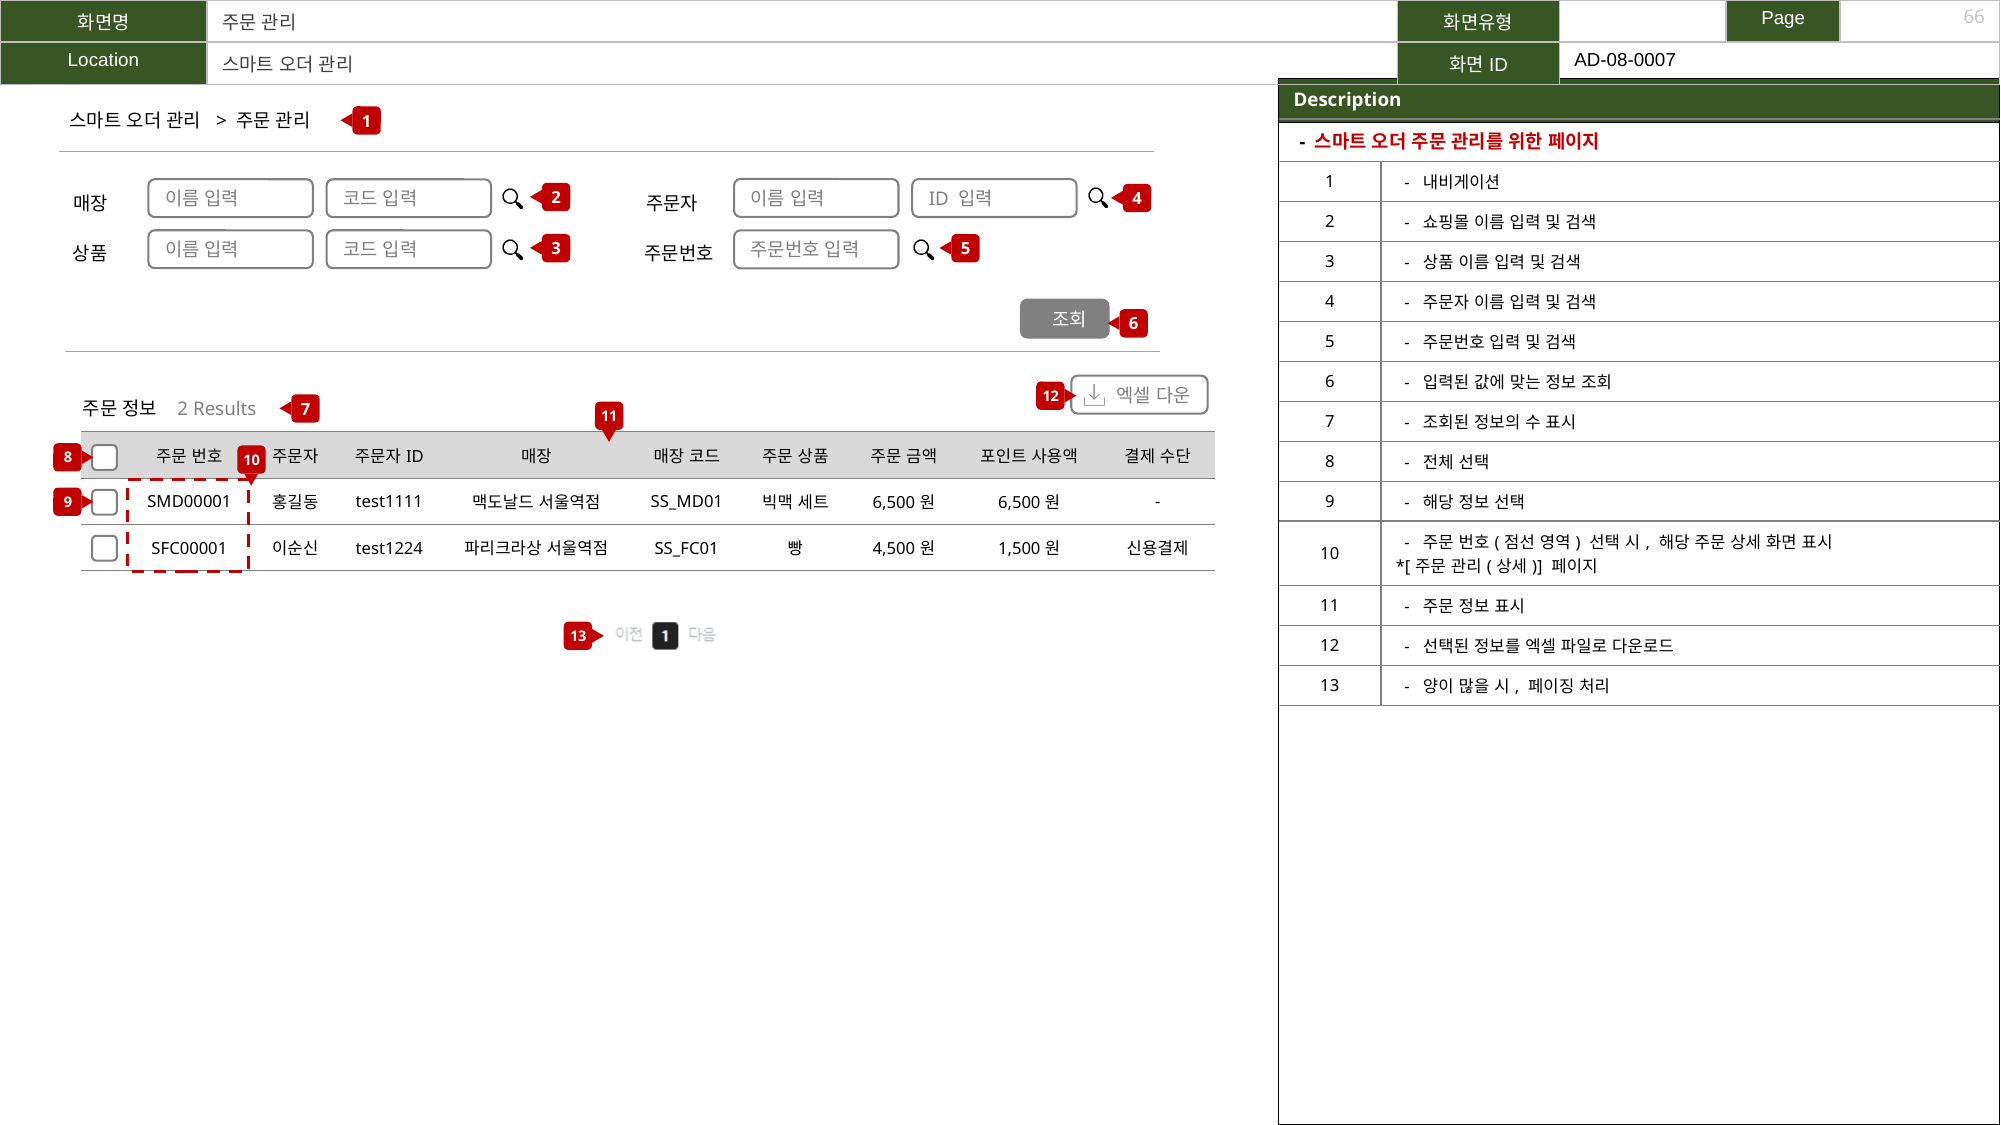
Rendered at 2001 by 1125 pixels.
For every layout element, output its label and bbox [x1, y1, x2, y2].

table_cell [1279, 482, 1380, 520]
table_cell [1382, 666, 2000, 705]
table_cell [1382, 282, 2000, 321]
text_box [535, 227, 565, 269]
text_box [1019, 298, 1110, 339]
table_cell [1279, 322, 1380, 361]
table_cell [1279, 442, 1380, 481]
table_cell [81, 525, 127, 570]
slide_number [1550, 0, 2000, 48]
picture [602, 610, 729, 658]
table_cell [1382, 586, 2000, 625]
text_box [68, 388, 323, 429]
table_cell [1382, 242, 2000, 281]
text_box [1116, 177, 1146, 219]
table_cell [249, 525, 1215, 570]
text_box [47, 440, 118, 474]
text_box [558, 619, 604, 653]
table_cell [1279, 402, 1380, 441]
text_box [945, 228, 974, 269]
table_header [1279, 120, 2000, 161]
picture [1085, 185, 1110, 210]
text_box [126, 443, 272, 572]
table_cell [1279, 522, 1380, 585]
text_box [535, 176, 565, 218]
picture [1077, 377, 1111, 412]
picture [911, 237, 936, 262]
table_cell [81, 479, 127, 524]
table_cell [1279, 202, 1380, 241]
text_box [91, 534, 118, 562]
table_cell [1398, 43, 1559, 84]
table_cell [1279, 626, 1380, 665]
text_box [631, 173, 900, 222]
table_header [1279, 85, 1999, 118]
table_header [1398, 1, 1550, 41]
table_cell [1382, 162, 2000, 201]
text_box [629, 223, 900, 272]
table_cell [1279, 162, 1380, 201]
table_cell [1382, 322, 2000, 361]
table_cell [1279, 362, 1380, 401]
text_box [325, 229, 493, 270]
text_box [325, 178, 493, 219]
table_cell [1382, 626, 2000, 665]
table_cell [1279, 666, 1380, 705]
text_box [589, 399, 630, 442]
table_header [81, 432, 1215, 478]
table_cell [1560, 48, 1999, 84]
table_cell [1382, 402, 2000, 441]
table_cell [1382, 202, 2000, 241]
table_cell [1279, 706, 1999, 1124]
picture [500, 237, 525, 262]
table_cell [1279, 242, 1380, 281]
text_box [47, 485, 118, 519]
text_box [911, 178, 1078, 219]
table_cell [249, 479, 1215, 524]
text_box [1113, 303, 1142, 344]
text_box [58, 173, 314, 222]
table_header [208, 1, 1397, 41]
table_cell [208, 43, 1397, 84]
text_box [58, 223, 314, 272]
text_box [55, 100, 404, 141]
table_cell [1382, 522, 2000, 585]
table_cell [1382, 362, 2000, 401]
table_header [1, 1, 206, 41]
table_cell [1, 43, 206, 84]
table_cell [1279, 282, 1380, 321]
text_box [1030, 374, 1209, 415]
table_cell [1382, 442, 2000, 481]
picture [500, 185, 525, 211]
table_cell [1382, 482, 2000, 520]
table_cell [1279, 586, 1380, 625]
